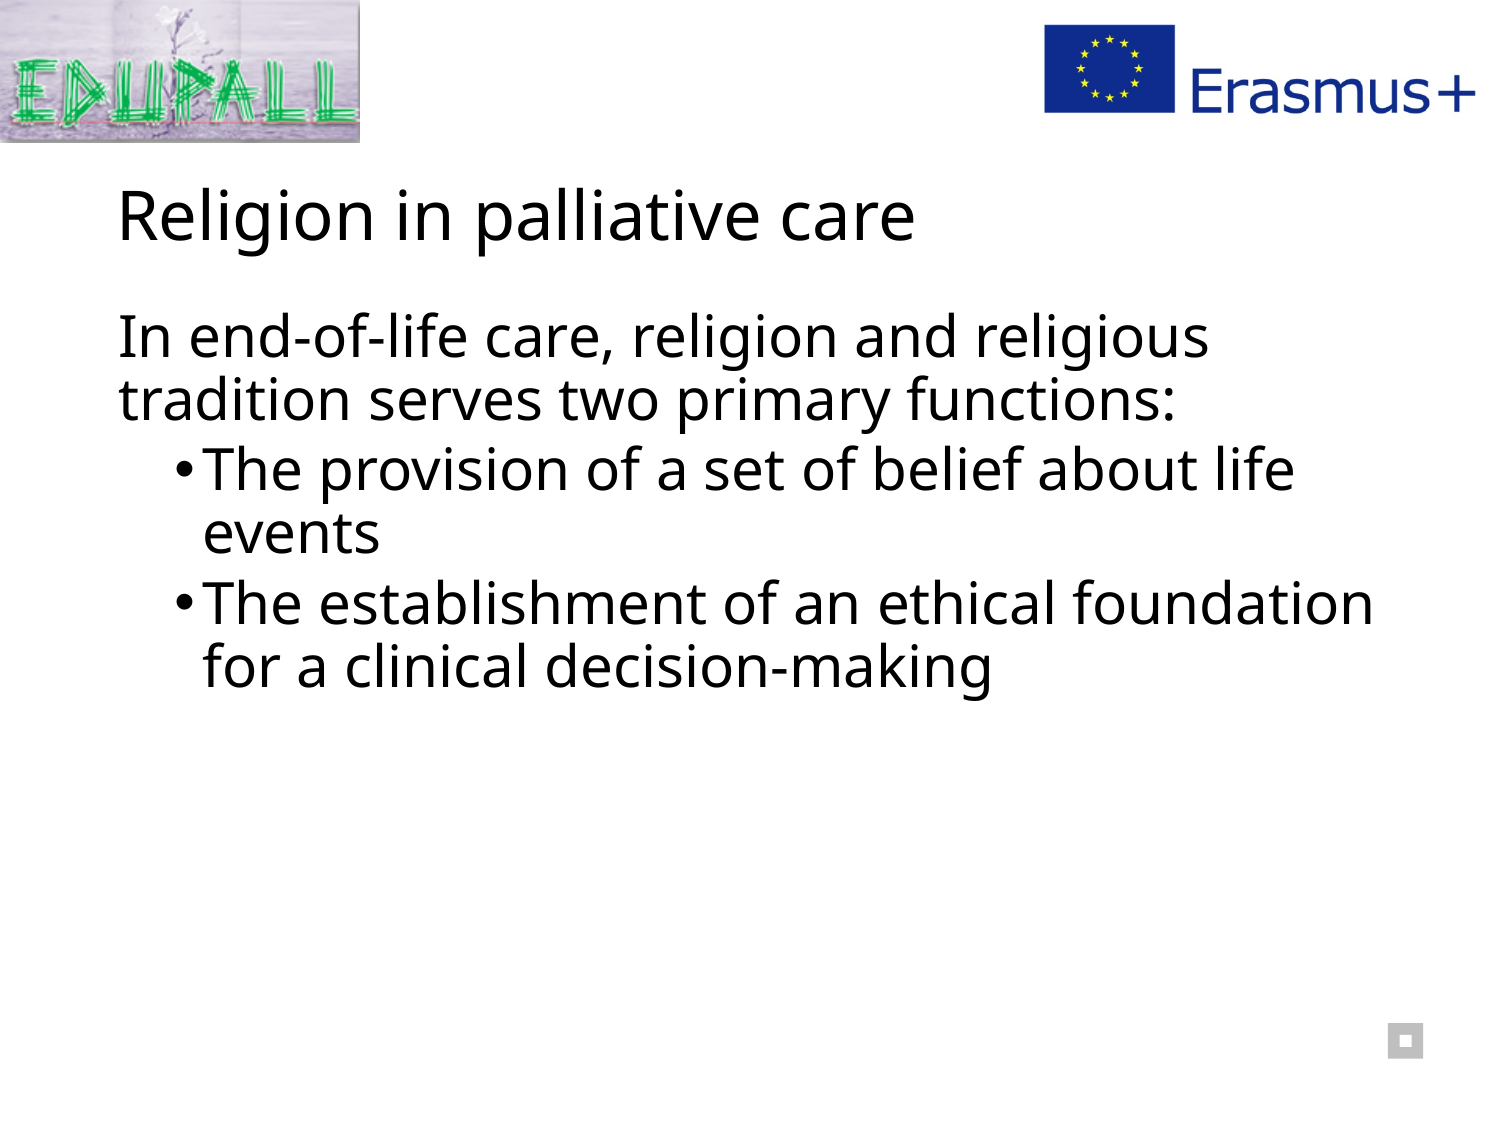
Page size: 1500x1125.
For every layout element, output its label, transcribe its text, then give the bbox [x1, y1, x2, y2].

title Religion in palliative care [101, 148, 1395, 289]
picture [1019, 0, 1500, 138]
list In end-of-life care, religion and religious tradition serves two primary functions: The provision of a set of belief about life events The establishment of an ethical foundation for a clinical decision-making [103, 299, 1397, 1055]
picture [0, 0, 360, 143]
